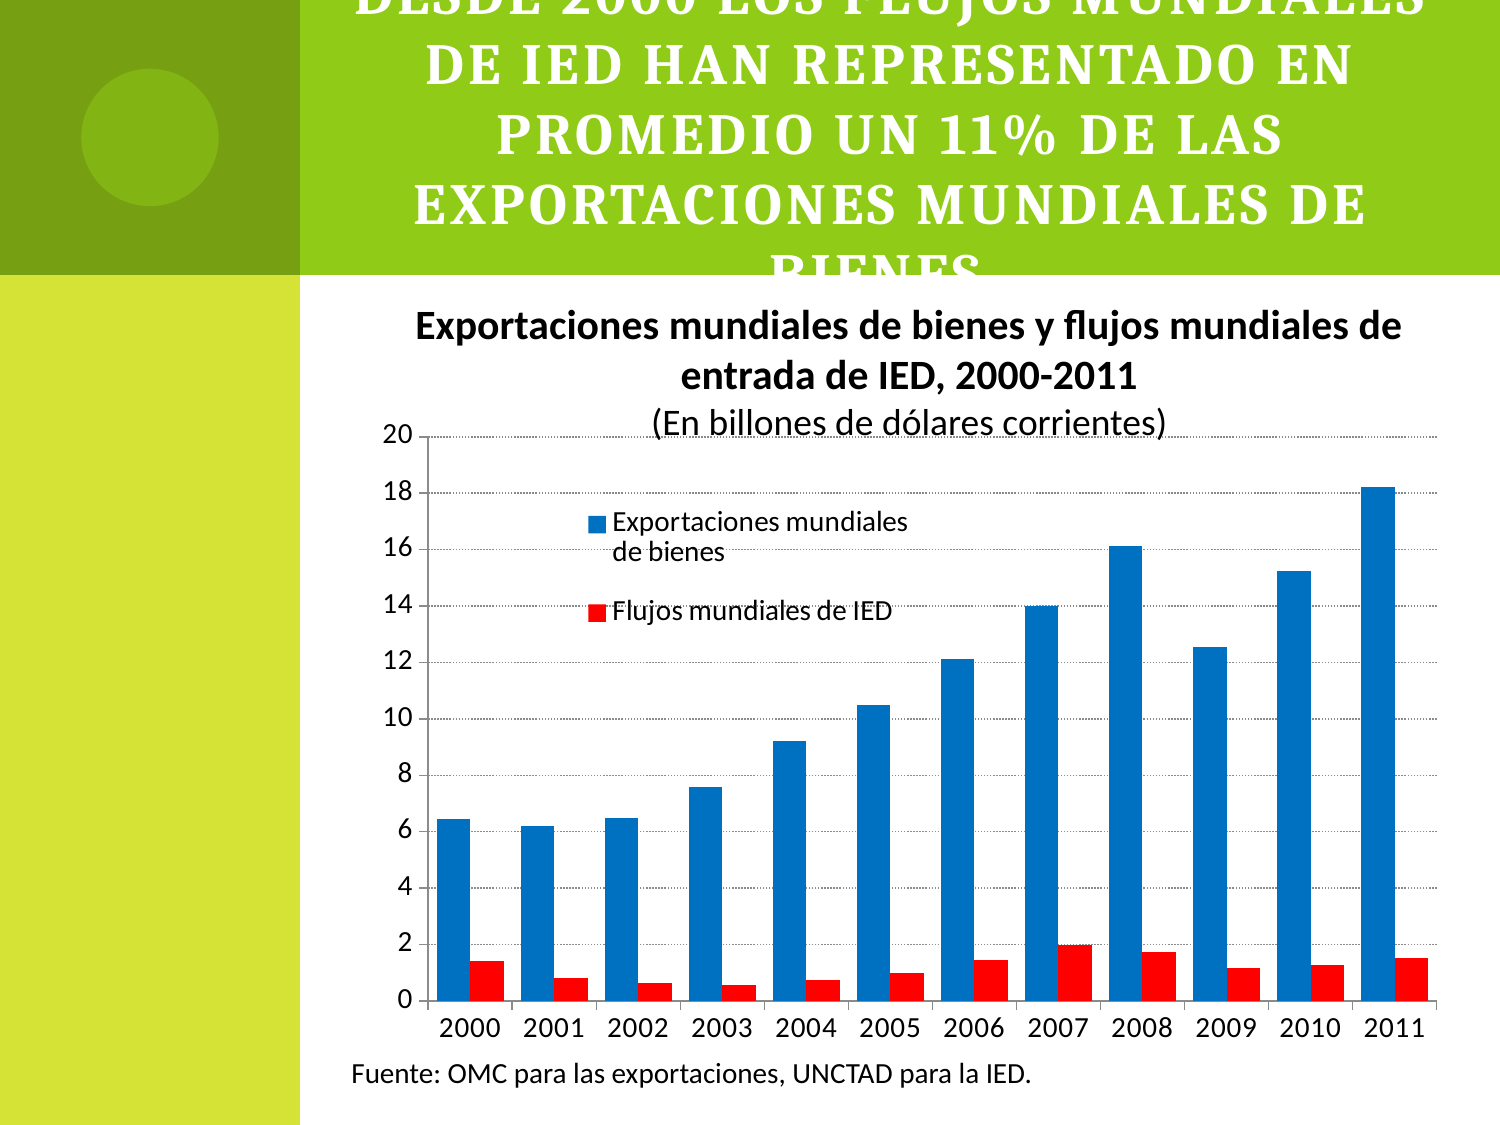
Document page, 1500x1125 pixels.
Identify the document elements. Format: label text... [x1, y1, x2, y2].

text_box Exportaciones mundiales de bienes y flujos mundiales de entrada de IED, 2000-2011 (En billones de dólares corrientes) [383, 290, 1435, 406]
text_box Fuente: OMC para las exportaciones, UNCTAD para la IED. [336, 1046, 1164, 1097]
title Desde 2000 los flujos mundiales de IED han representado en promedio un 11% de las exportaciones mundiales de bienes [324, 37, 1459, 225]
chart [359, 408, 1459, 1059]
